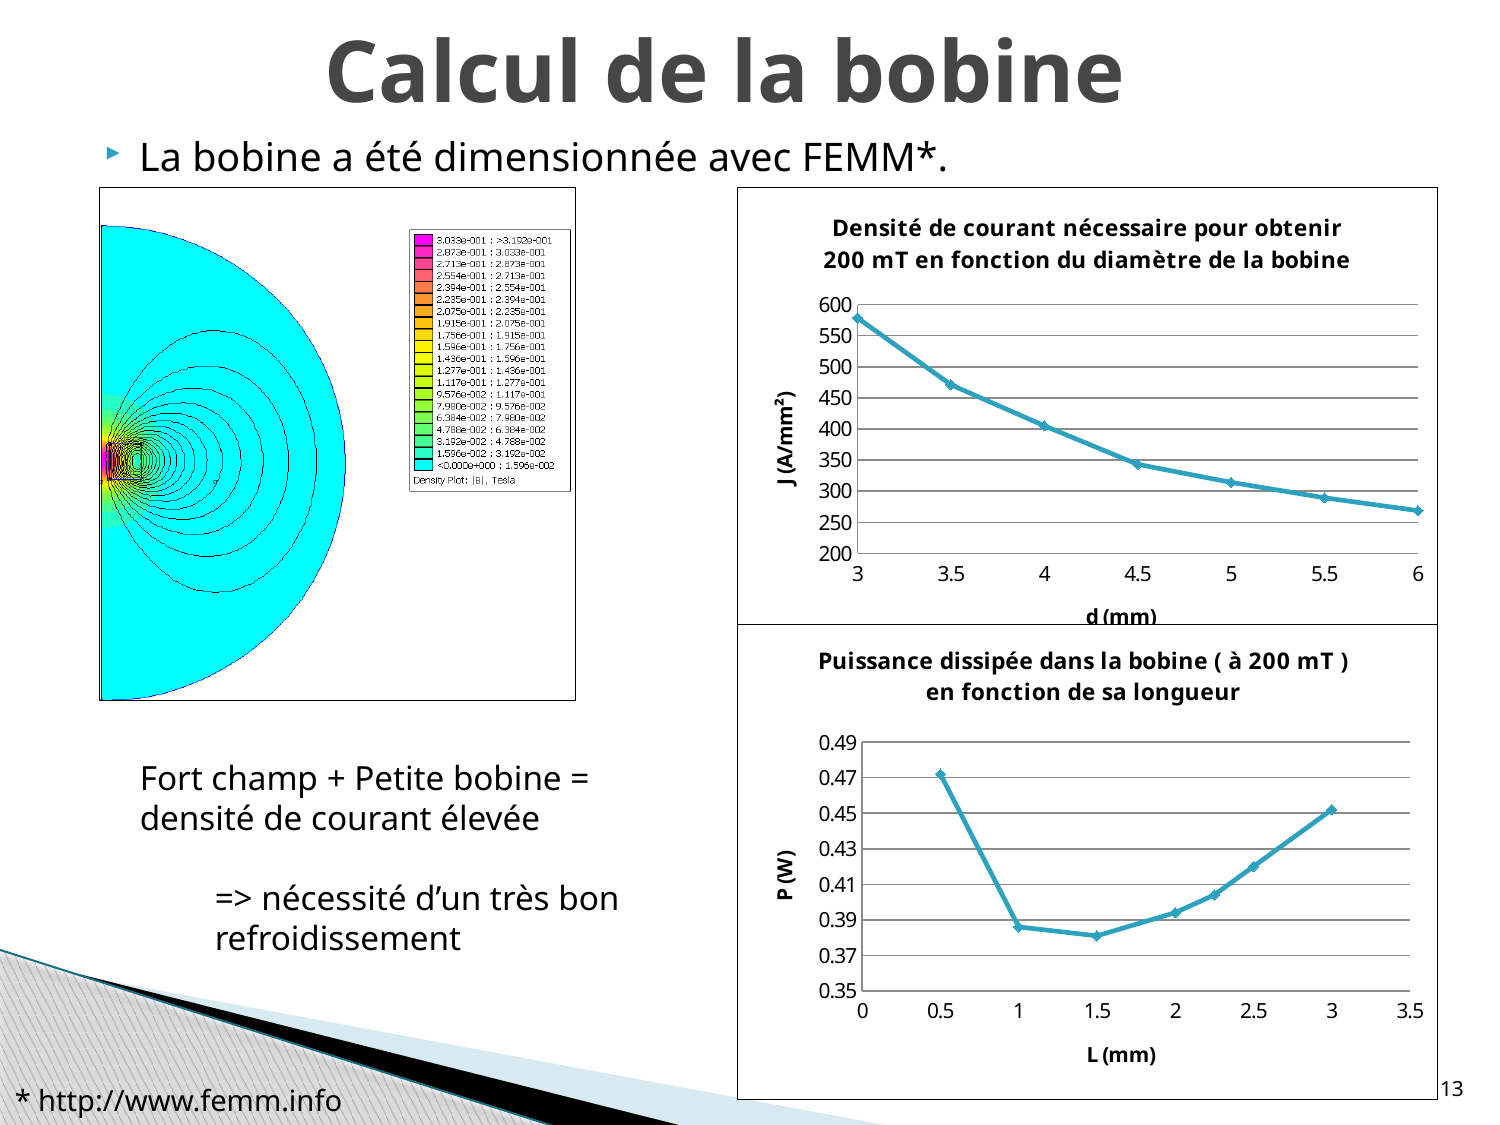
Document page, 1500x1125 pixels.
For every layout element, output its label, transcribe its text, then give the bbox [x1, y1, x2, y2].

text_box * http://www.femm.info [0, 1074, 425, 1125]
picture [99, 187, 576, 701]
text_box Fort champ + Petite bobine = densité de courant élevée => nécessité d’un très bon refroidissement [124, 749, 650, 1010]
list La bobine a été dimensionnée avec FEMM*. [75, 125, 1425, 188]
chart [737, 187, 1438, 1101]
slide_number 13 [1430, 1051, 1479, 1112]
title Calcul de la bobine [50, 0, 1400, 163]
